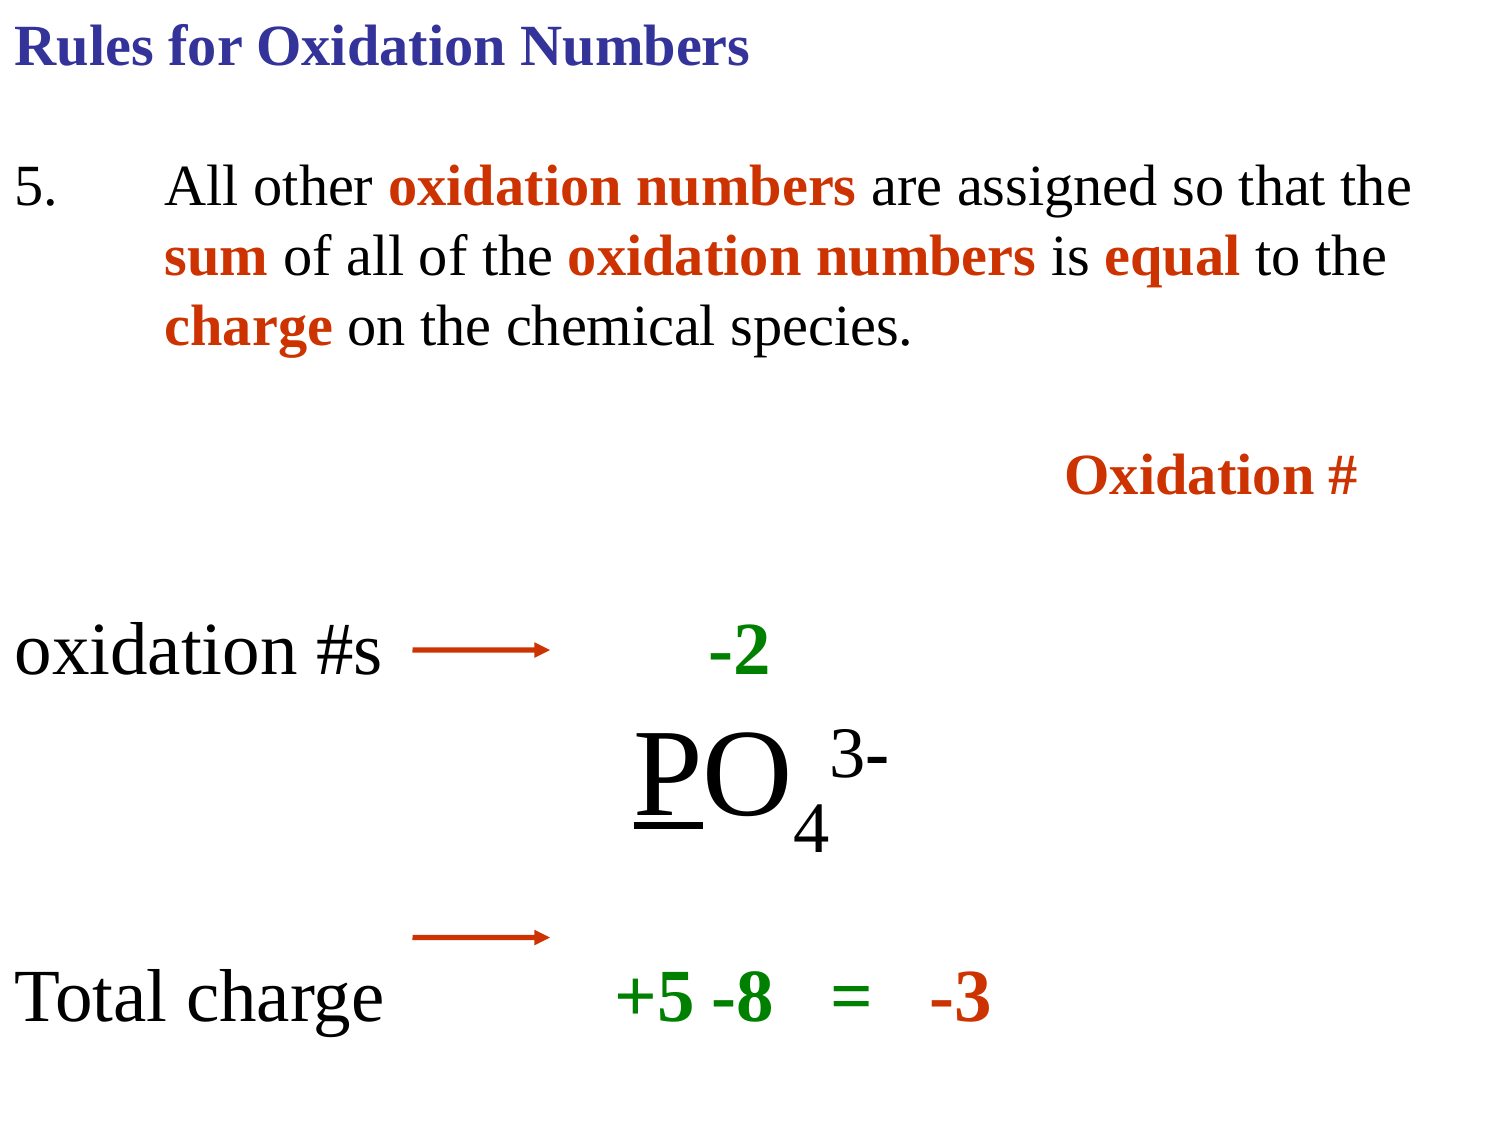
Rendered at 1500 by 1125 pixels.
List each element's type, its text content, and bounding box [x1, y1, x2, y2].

text_box [412, 931, 550, 944]
text_box [412, 643, 550, 657]
text_box Oxidation # oxidation #s -2 PO43- Total charge +5 -8 = -3 [0, 412, 1500, 1111]
text_box Rules for Oxidation Numbers 5. All other oxidation numbers are assigned so that the sum of all of the oxidation numbers is equal to the charge on the chemical species. [0, 0, 1500, 365]
